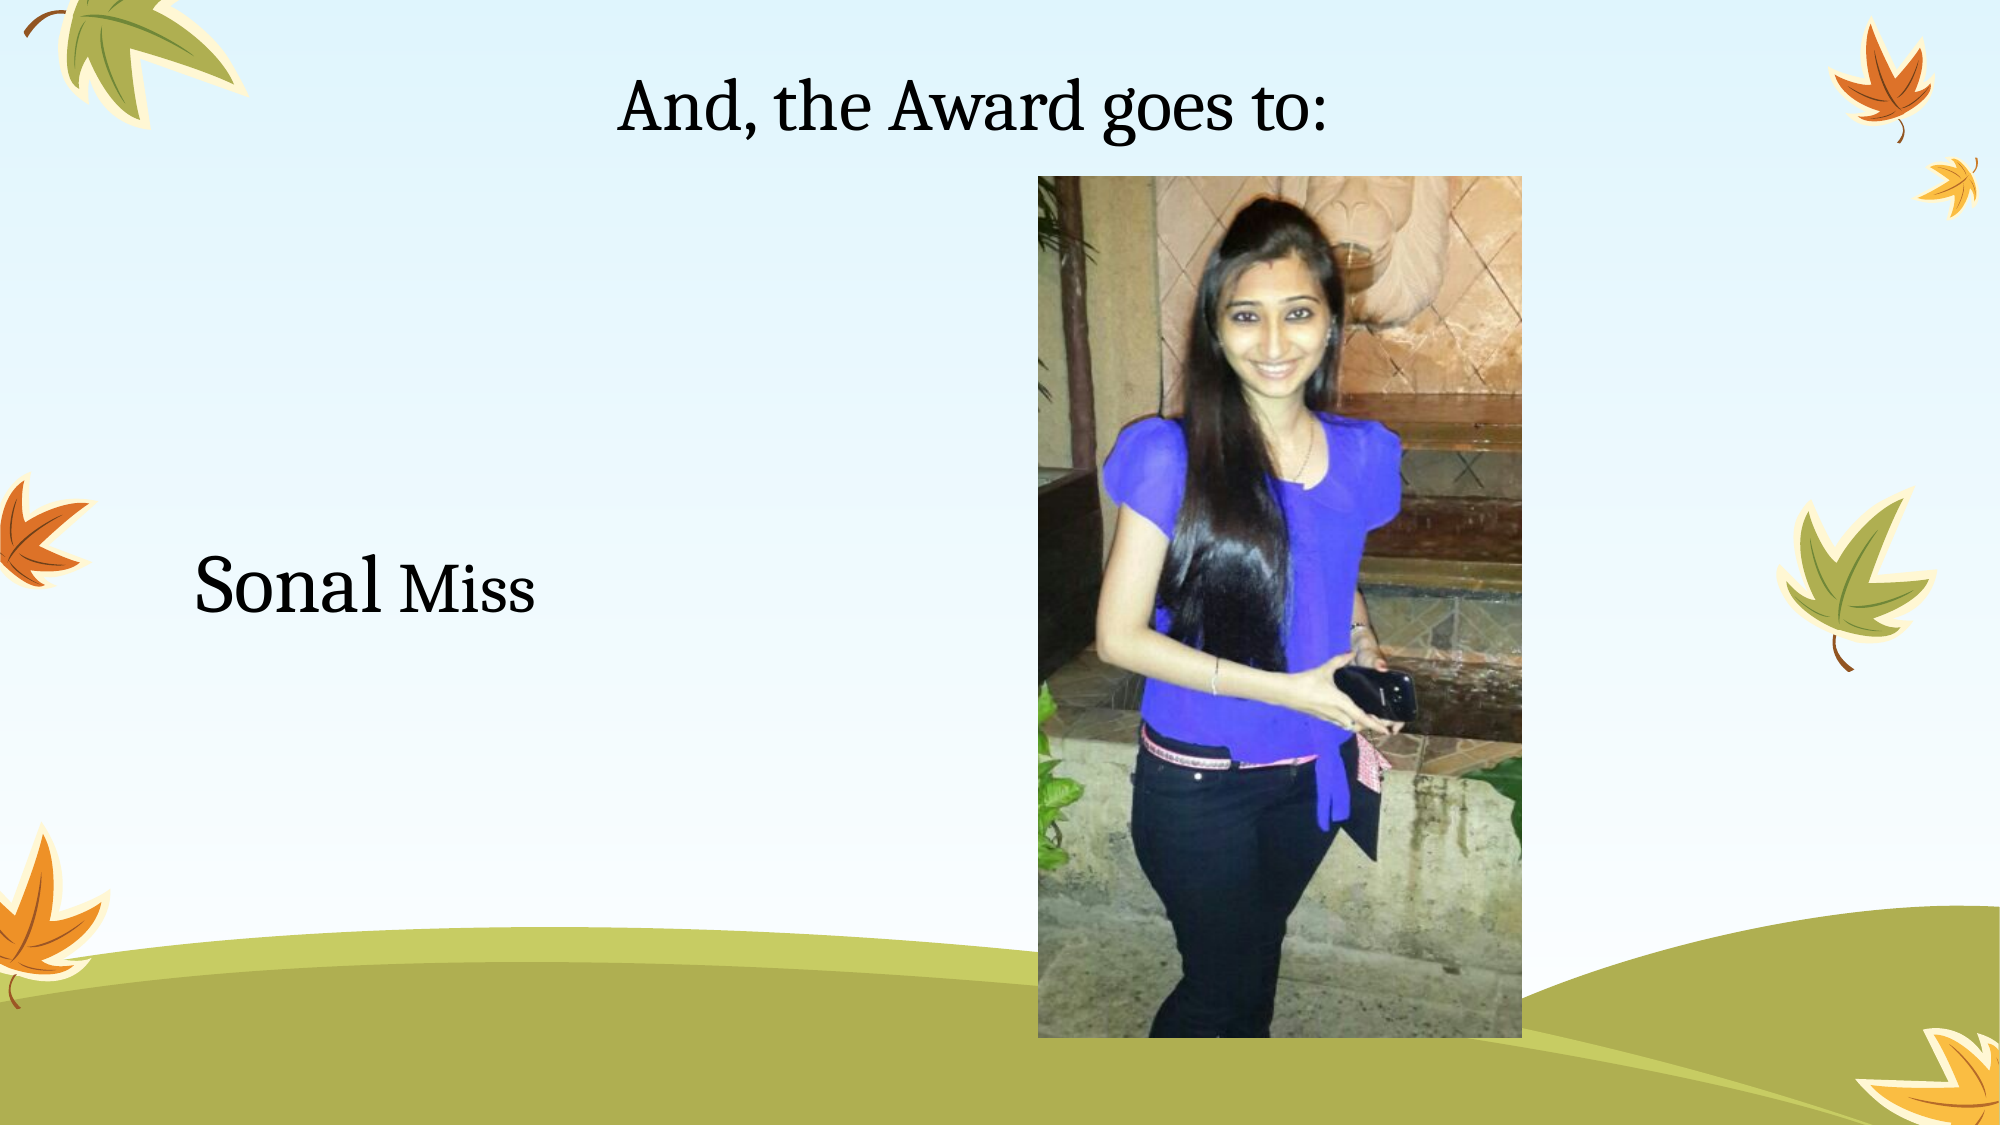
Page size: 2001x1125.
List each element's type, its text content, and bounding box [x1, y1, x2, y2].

title Sonal Miss [181, 263, 692, 639]
picture [1037, 176, 1522, 1038]
